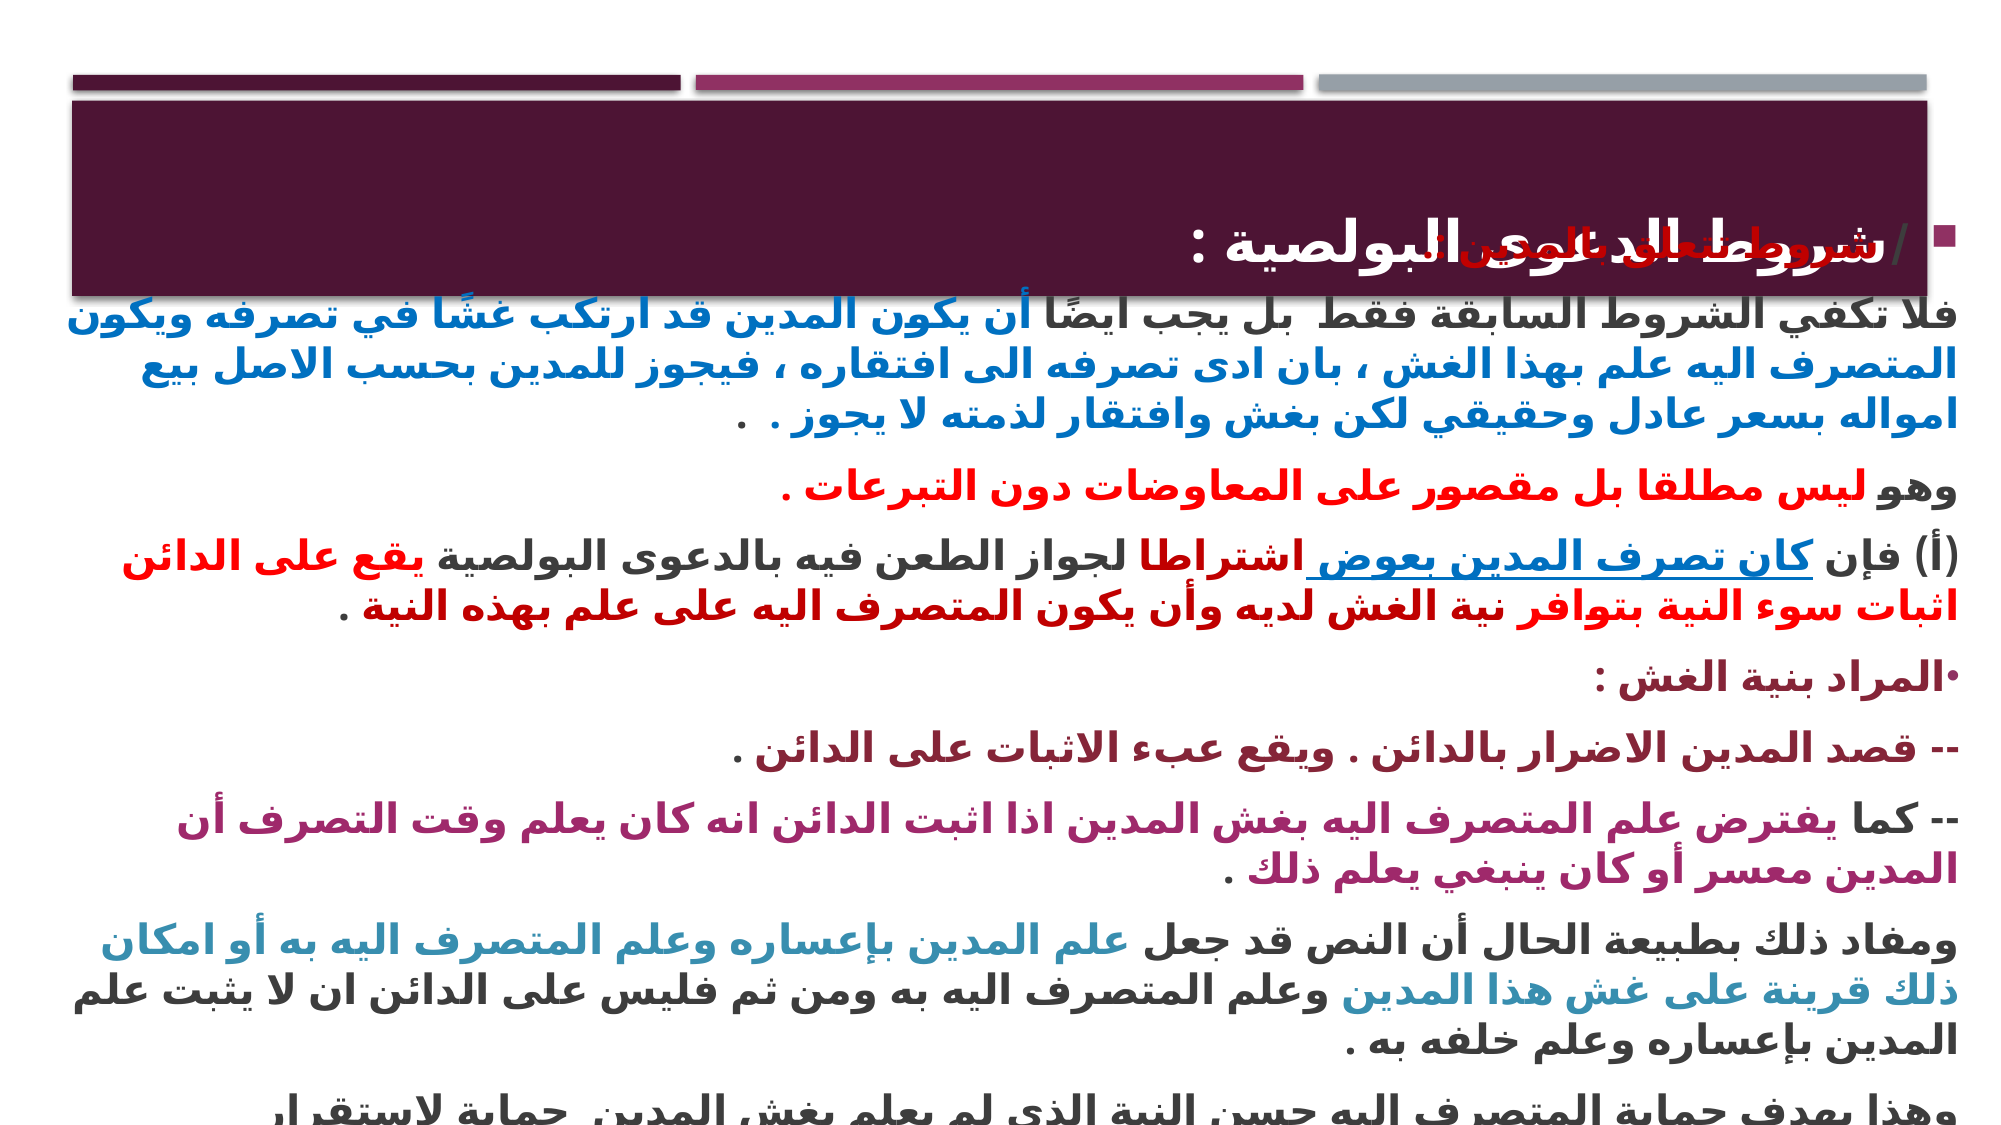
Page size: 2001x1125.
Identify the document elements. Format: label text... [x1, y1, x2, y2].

list / شروط تتعلق بالمدين :. فلا تكفي الشروط السابقة فقط بل يجب ايضًا أن يكون المدين قد ارتكب غشًا في تصرفه ويكون المتصرف اليه علم بهذا الغش ، بان ادى تصرفه الى افتقاره ، فيجوز للمدين بحسب الاصل بيع امواله بسعر عادل وحقيقي لكن بغش وافتقار لذمته لا يجوز . . وهو ليس مطلقا بل مقصور على المعاوضات دون التبرعات . (أ) فإن كان تصرف المدين بعوض اشتراطا لجواز الطعن فيه بالدعوى البولصية يقع على الدائن اثبات سوء النية بتوافر نية الغش لديه وأن يكون المتصرف اليه على علم بهذه النية . المراد بنية الغش : -- قصد المدين الاضرار بالدائن . ويقع عبء الاثبات على الدائن . -- كما يفترض علم المتصرف اليه بغش المدين اذا اثبت الدائن انه كان يعلم وقت التصرف أن المدين معسر أو كان ينبغي يعلم ذلك . ومفاد ذلك بطبيعة الحال أن النص قد جعل علم المدين بإعساره وعلم المتصرف اليه به أو امكان ذلك قرينة على غش هذا المدين وعلم المتصرف اليه به ومن ثم فليس على الدائن ان لا يثبت علم المدين بإعساره وعلم خلفه به . وهذا بهدف حماية المتصرف اليه حسن النية الذي لم يعلم بغش المدين حماية لاستقرار المعاملات . [24, 299, 1975, 1100]
title شروط الدعوى البولصية : [95, 115, 1905, 282]
